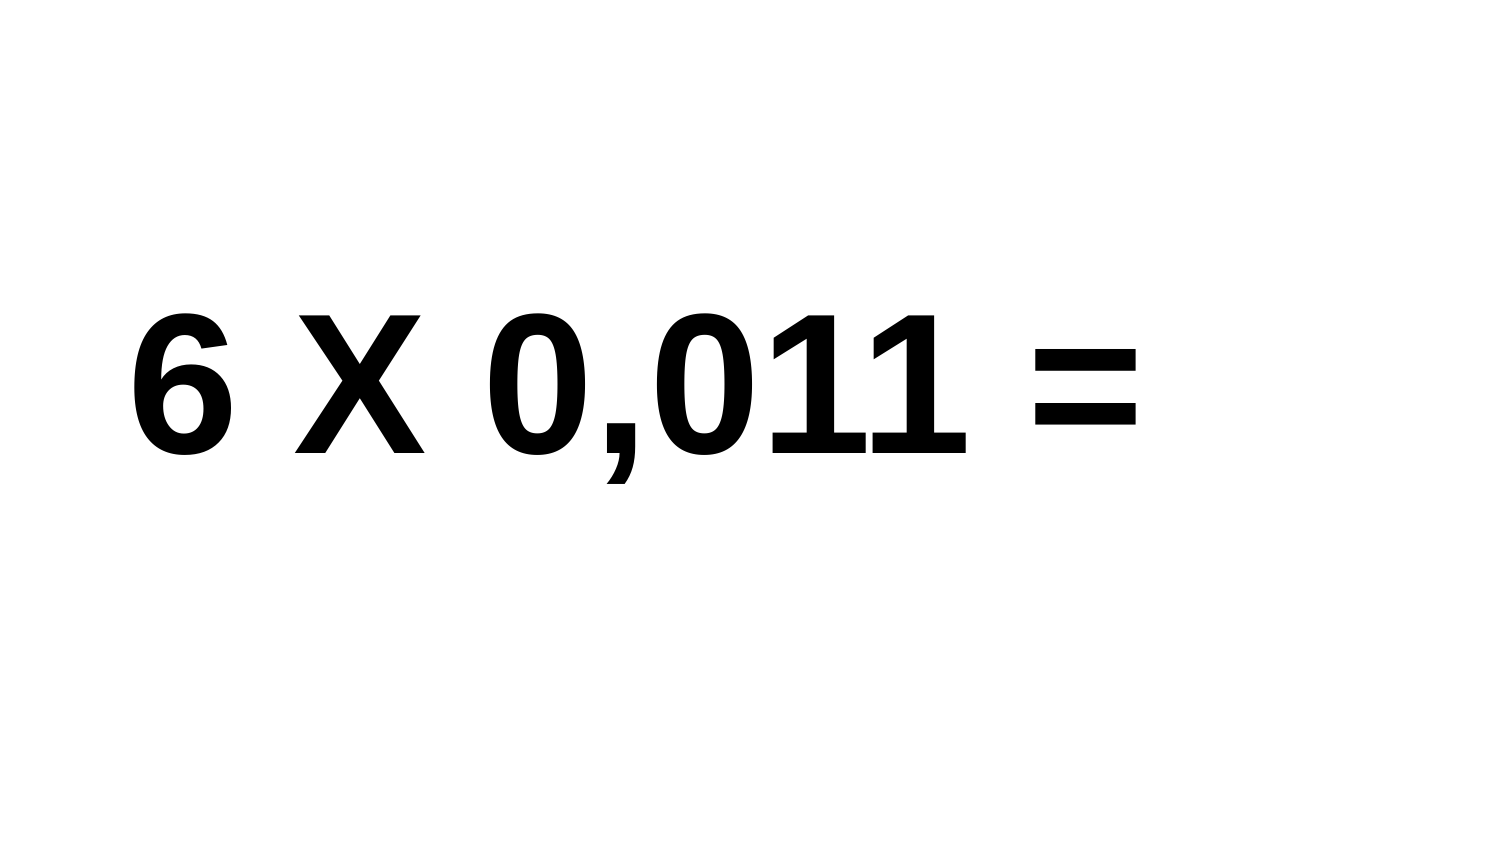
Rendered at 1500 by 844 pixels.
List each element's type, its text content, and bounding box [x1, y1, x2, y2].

text_box 6 X 0,011 = [112, 318, 1388, 509]
